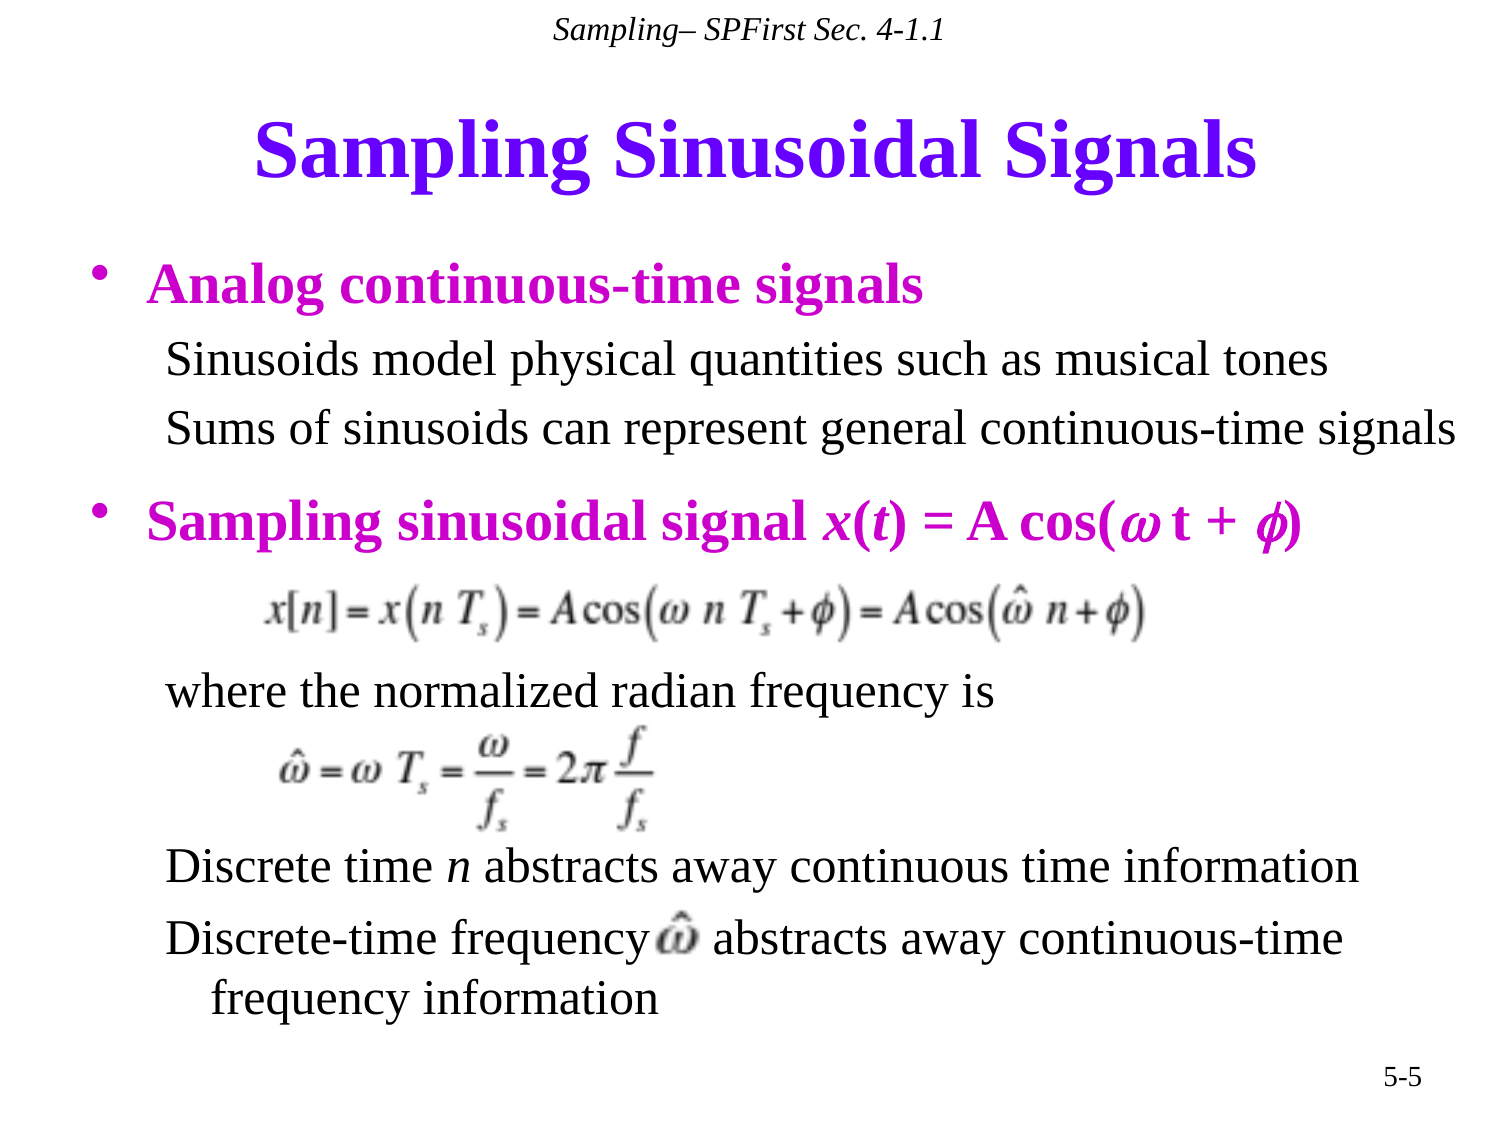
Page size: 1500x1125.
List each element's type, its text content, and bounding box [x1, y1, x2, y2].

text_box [259, 576, 1149, 646]
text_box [649, 898, 705, 966]
text_box where the normalized radian frequency is [75, 650, 1475, 750]
text_box Sampling sinusoidal signal x(t) = A cos(w t + f) [75, 474, 1475, 575]
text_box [274, 712, 660, 836]
text_box Discrete time n abstracts away continuous time information Discrete-time frequency abstracts away continuous-time frequency information [75, 825, 1475, 1075]
text_box Sampling– SPFirst Sec. 4-1.1 [0, 0, 1500, 55]
list Analog continuous-time signals Sinusoids model physical quantities such as musical tones Sums of sinusoids can represent general continuous-time signals [75, 237, 1475, 474]
slide_number 5-5 [1124, 1075, 1438, 1125]
title Sampling Sinusoidal Signals [75, 55, 1438, 237]
